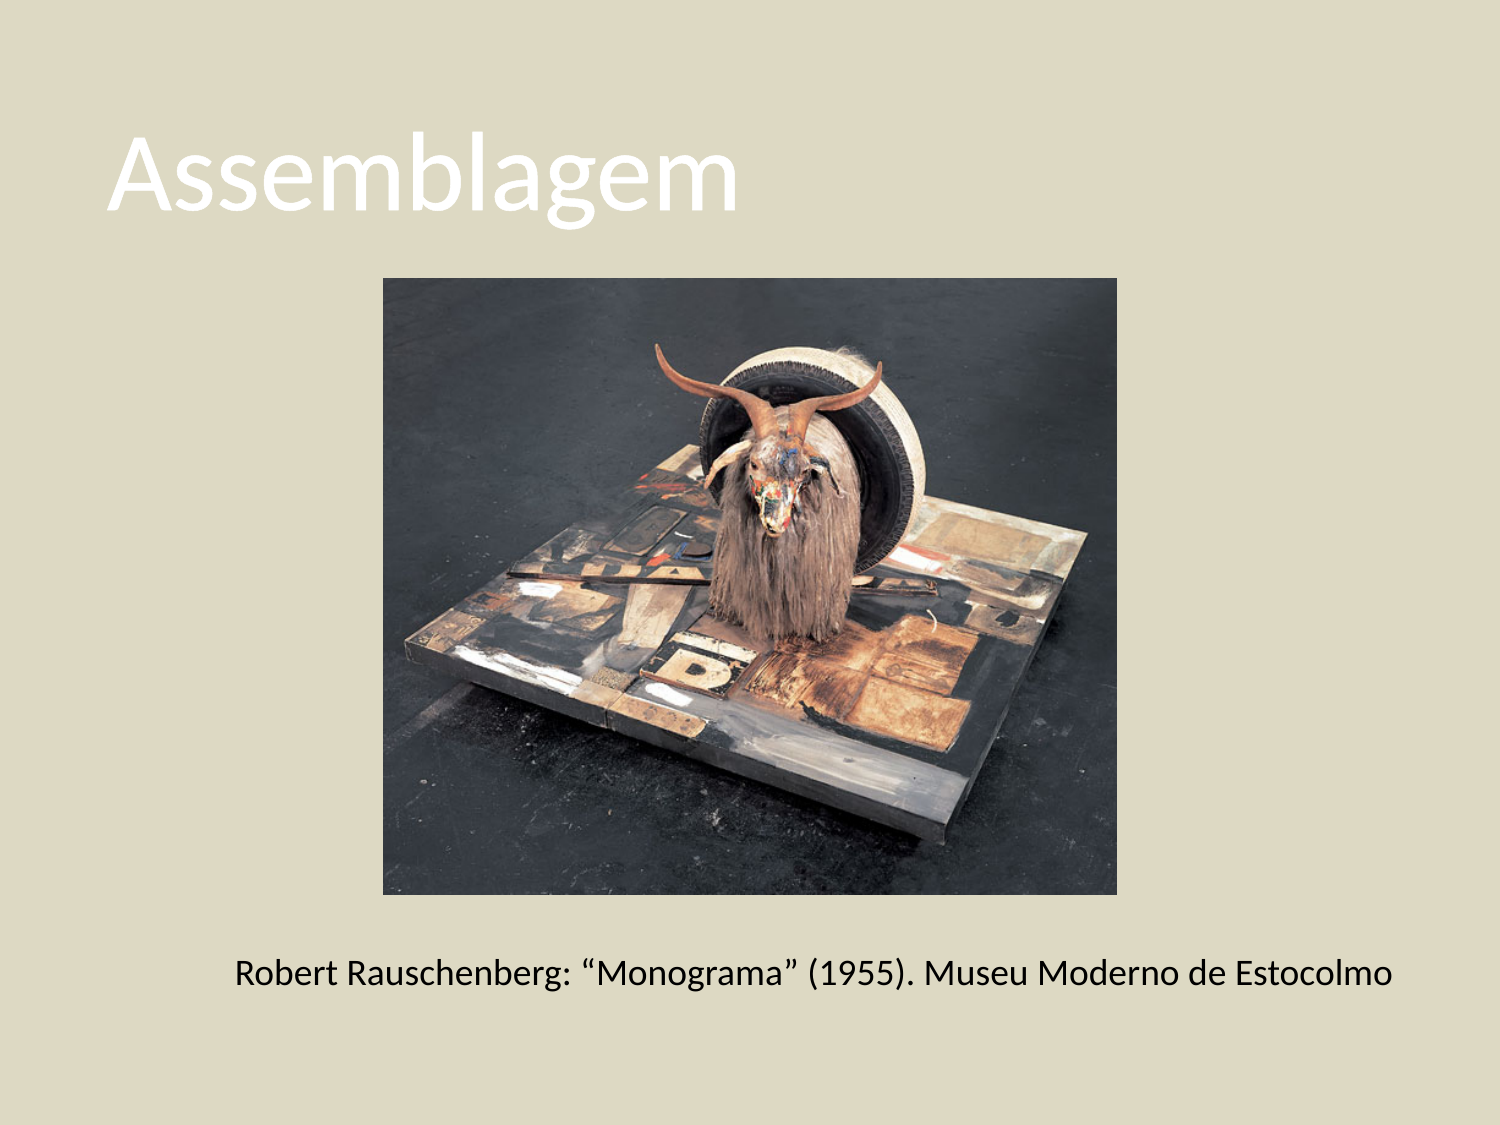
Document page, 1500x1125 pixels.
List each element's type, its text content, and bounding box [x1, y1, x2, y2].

picture [383, 278, 1117, 895]
text_box Robert Rauschenberg: “Monograma” (1955). Museu Moderno de Estocolmo [220, 940, 1410, 1001]
text_box Assemblagem [91, 89, 758, 240]
